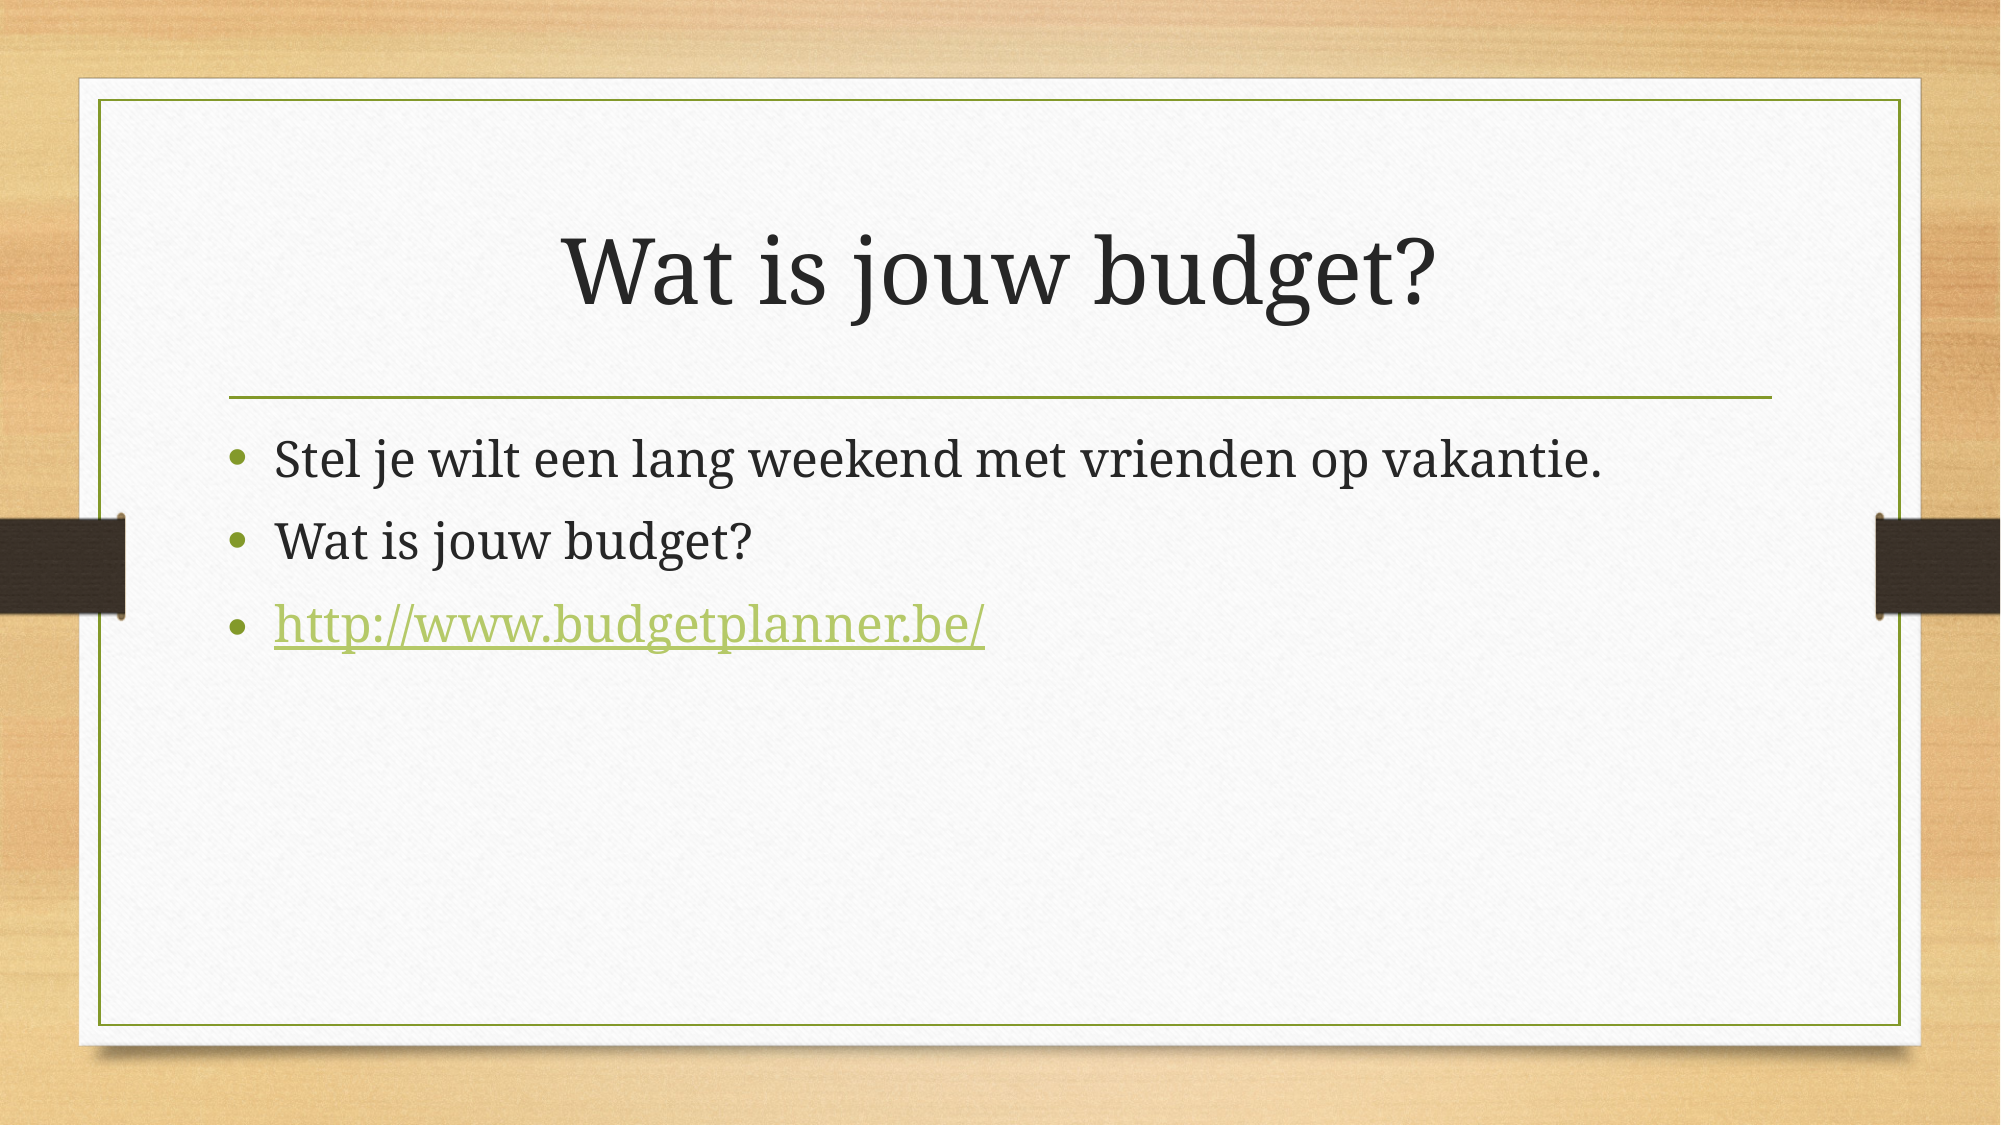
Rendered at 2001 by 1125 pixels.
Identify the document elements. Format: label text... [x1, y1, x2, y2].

title Wat is jouw budget? [212, 161, 1788, 375]
picture [0, 0, 2001, 1125]
list Stel je wilt een lang weekend met vrienden op vakantie. Wat is jouw budget? http://www.budgetplanner.be/ [212, 419, 1788, 964]
